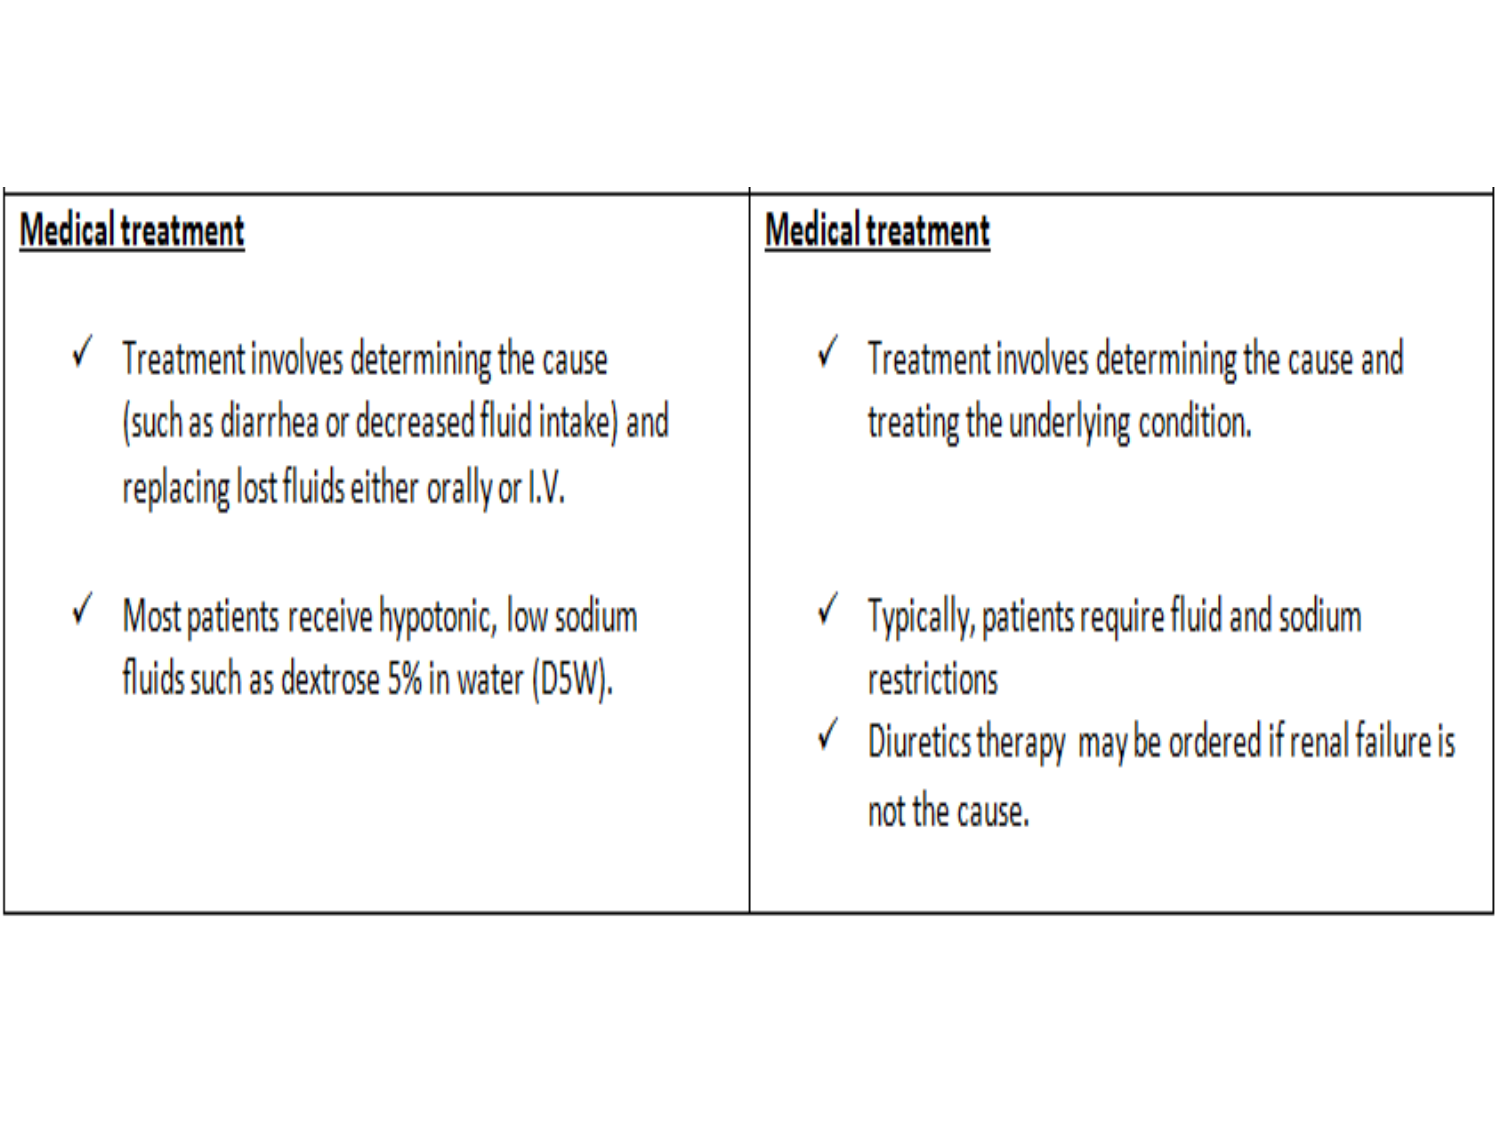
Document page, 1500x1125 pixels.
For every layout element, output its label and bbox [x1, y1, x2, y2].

picture [0, 187, 1500, 926]
